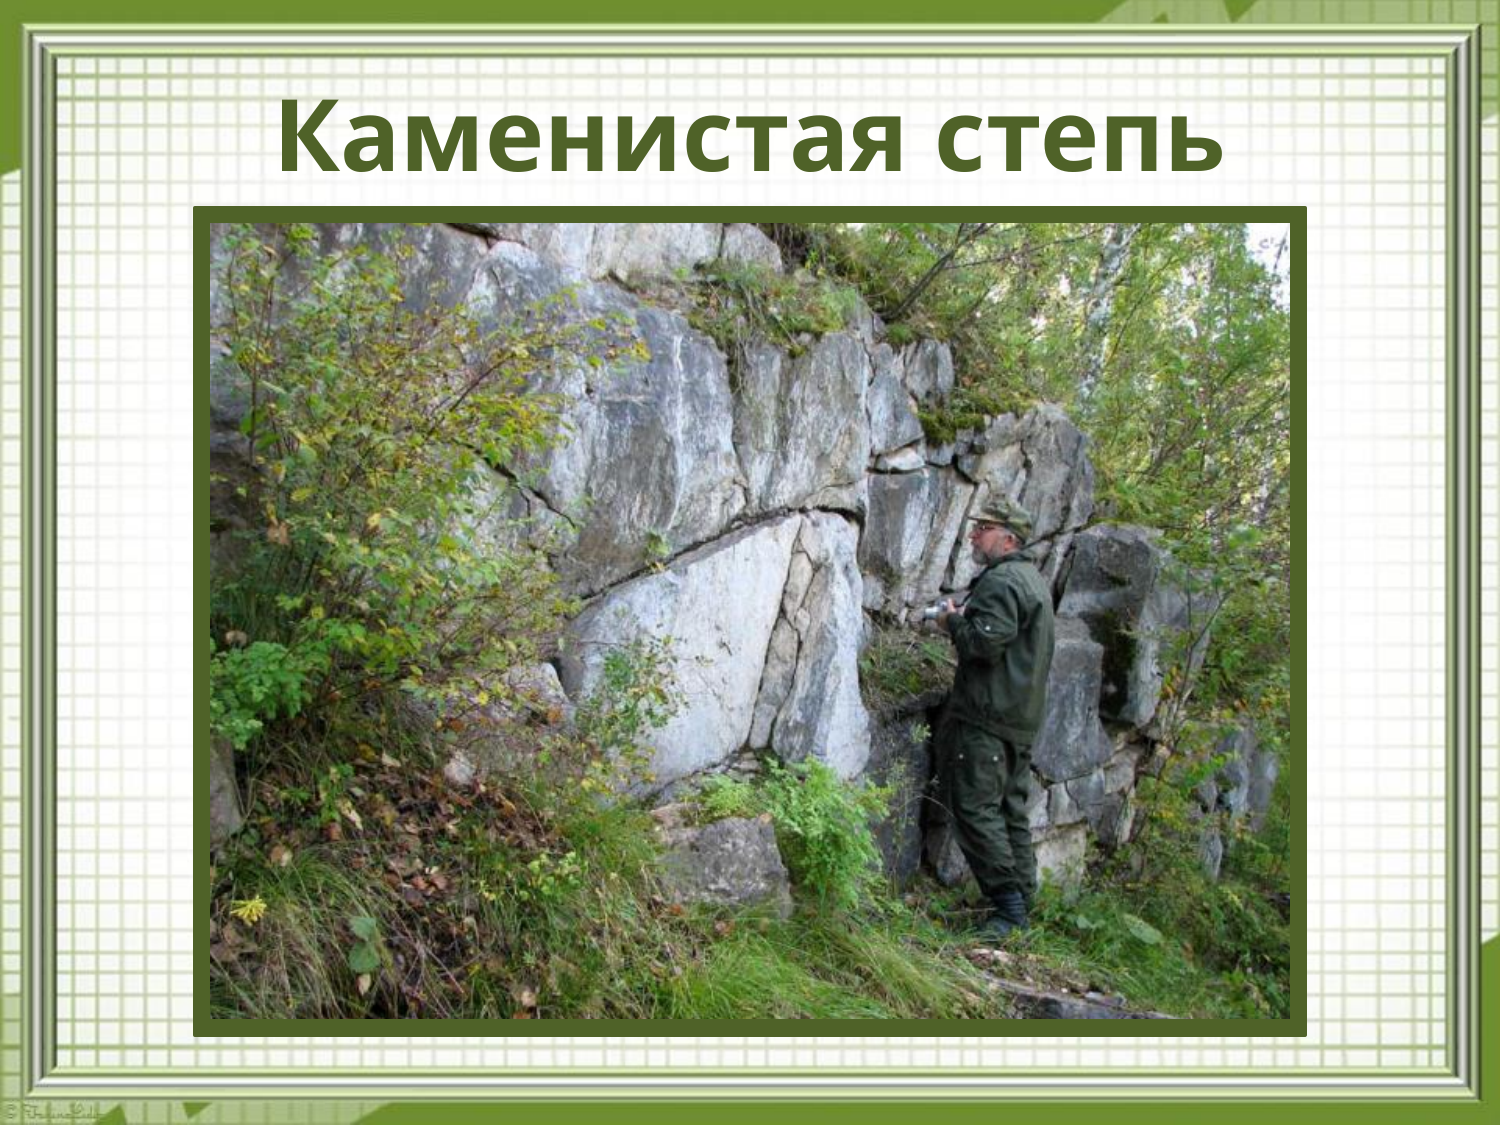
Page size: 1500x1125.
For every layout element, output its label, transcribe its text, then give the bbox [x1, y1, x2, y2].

title Каменистая степь [75, 78, 1425, 185]
picture [0, 0, 1500, 1125]
text_box [193, 206, 1307, 1037]
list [206, 219, 1294, 1024]
